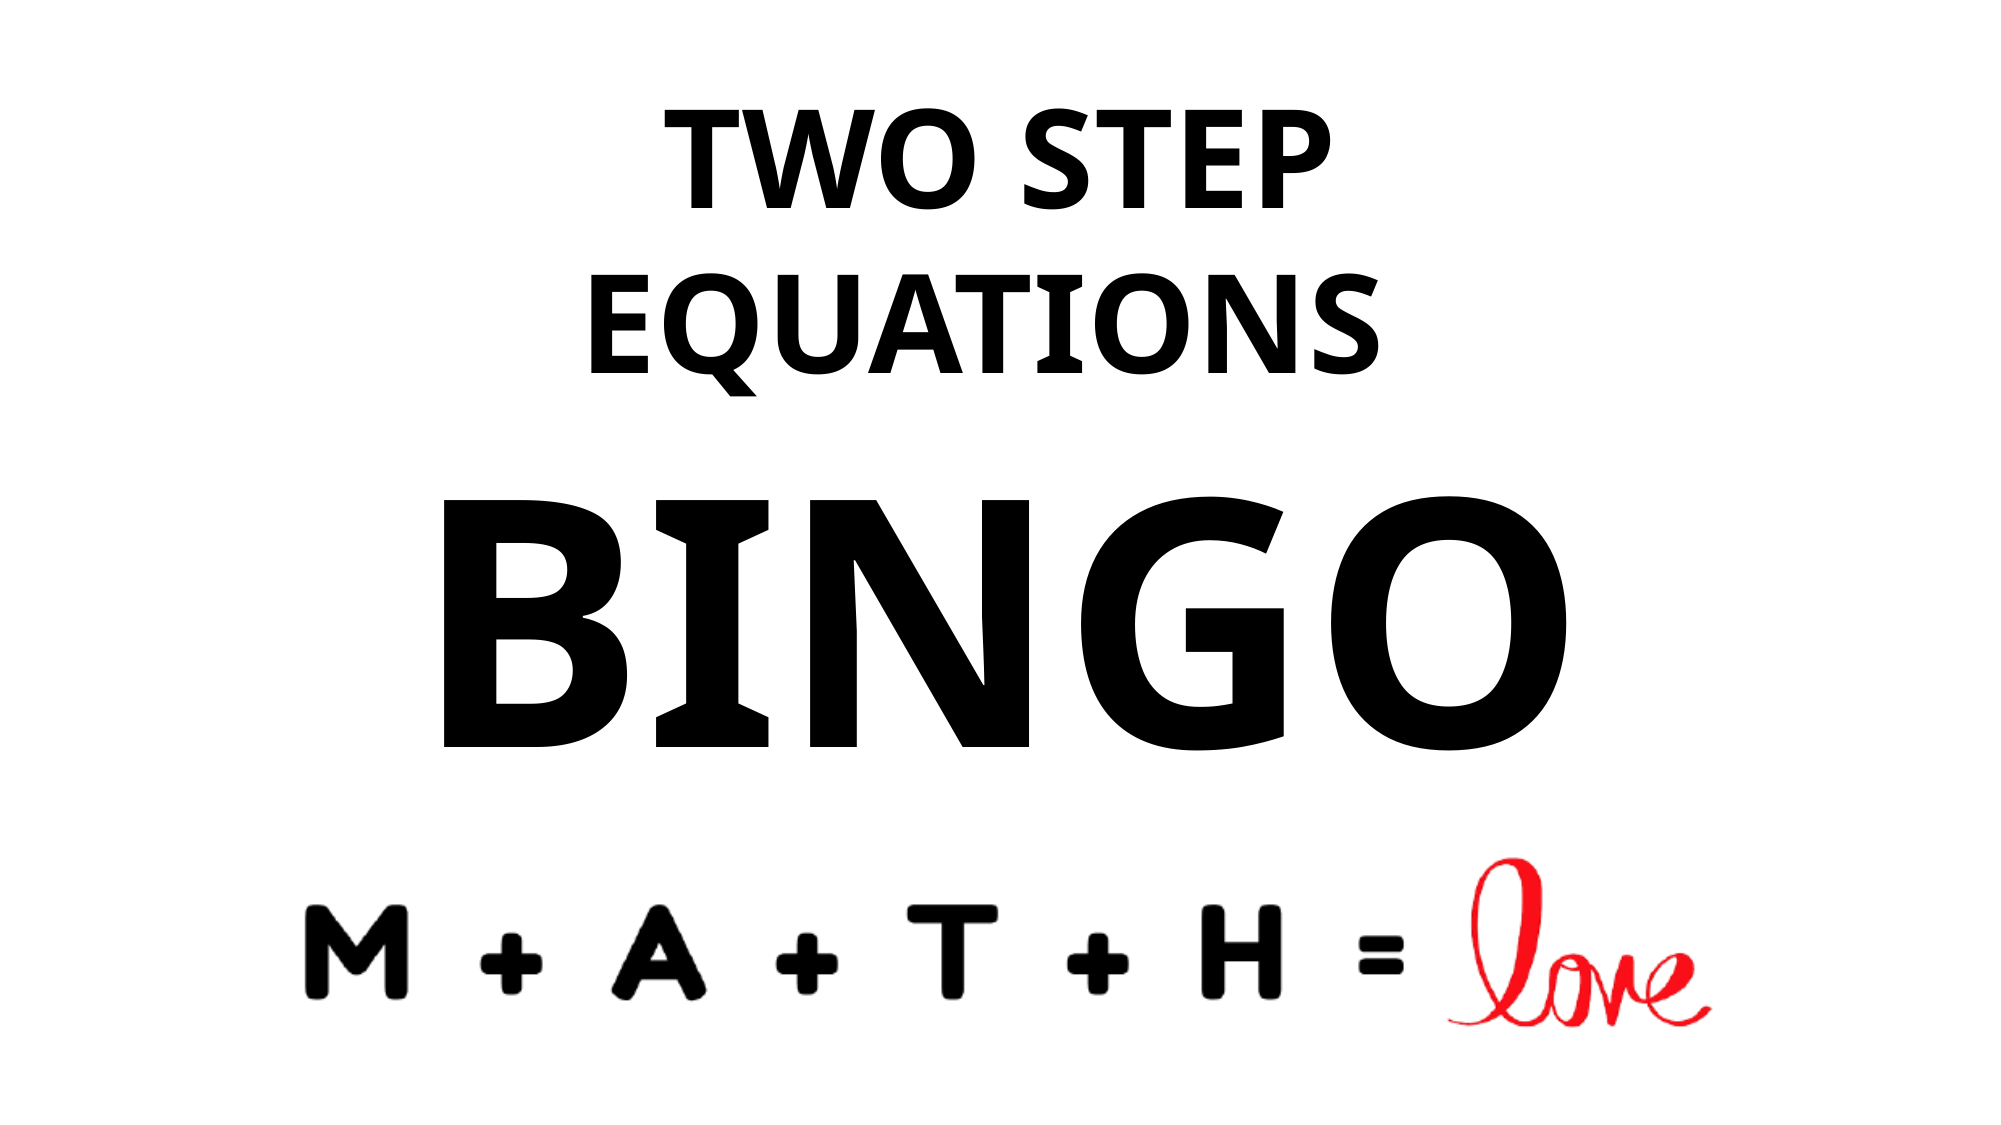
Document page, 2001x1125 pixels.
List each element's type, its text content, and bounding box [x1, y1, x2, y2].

picture [252, 847, 1748, 1046]
text_box TWO STEP EQUATIONS BINGO [352, 64, 1648, 824]
